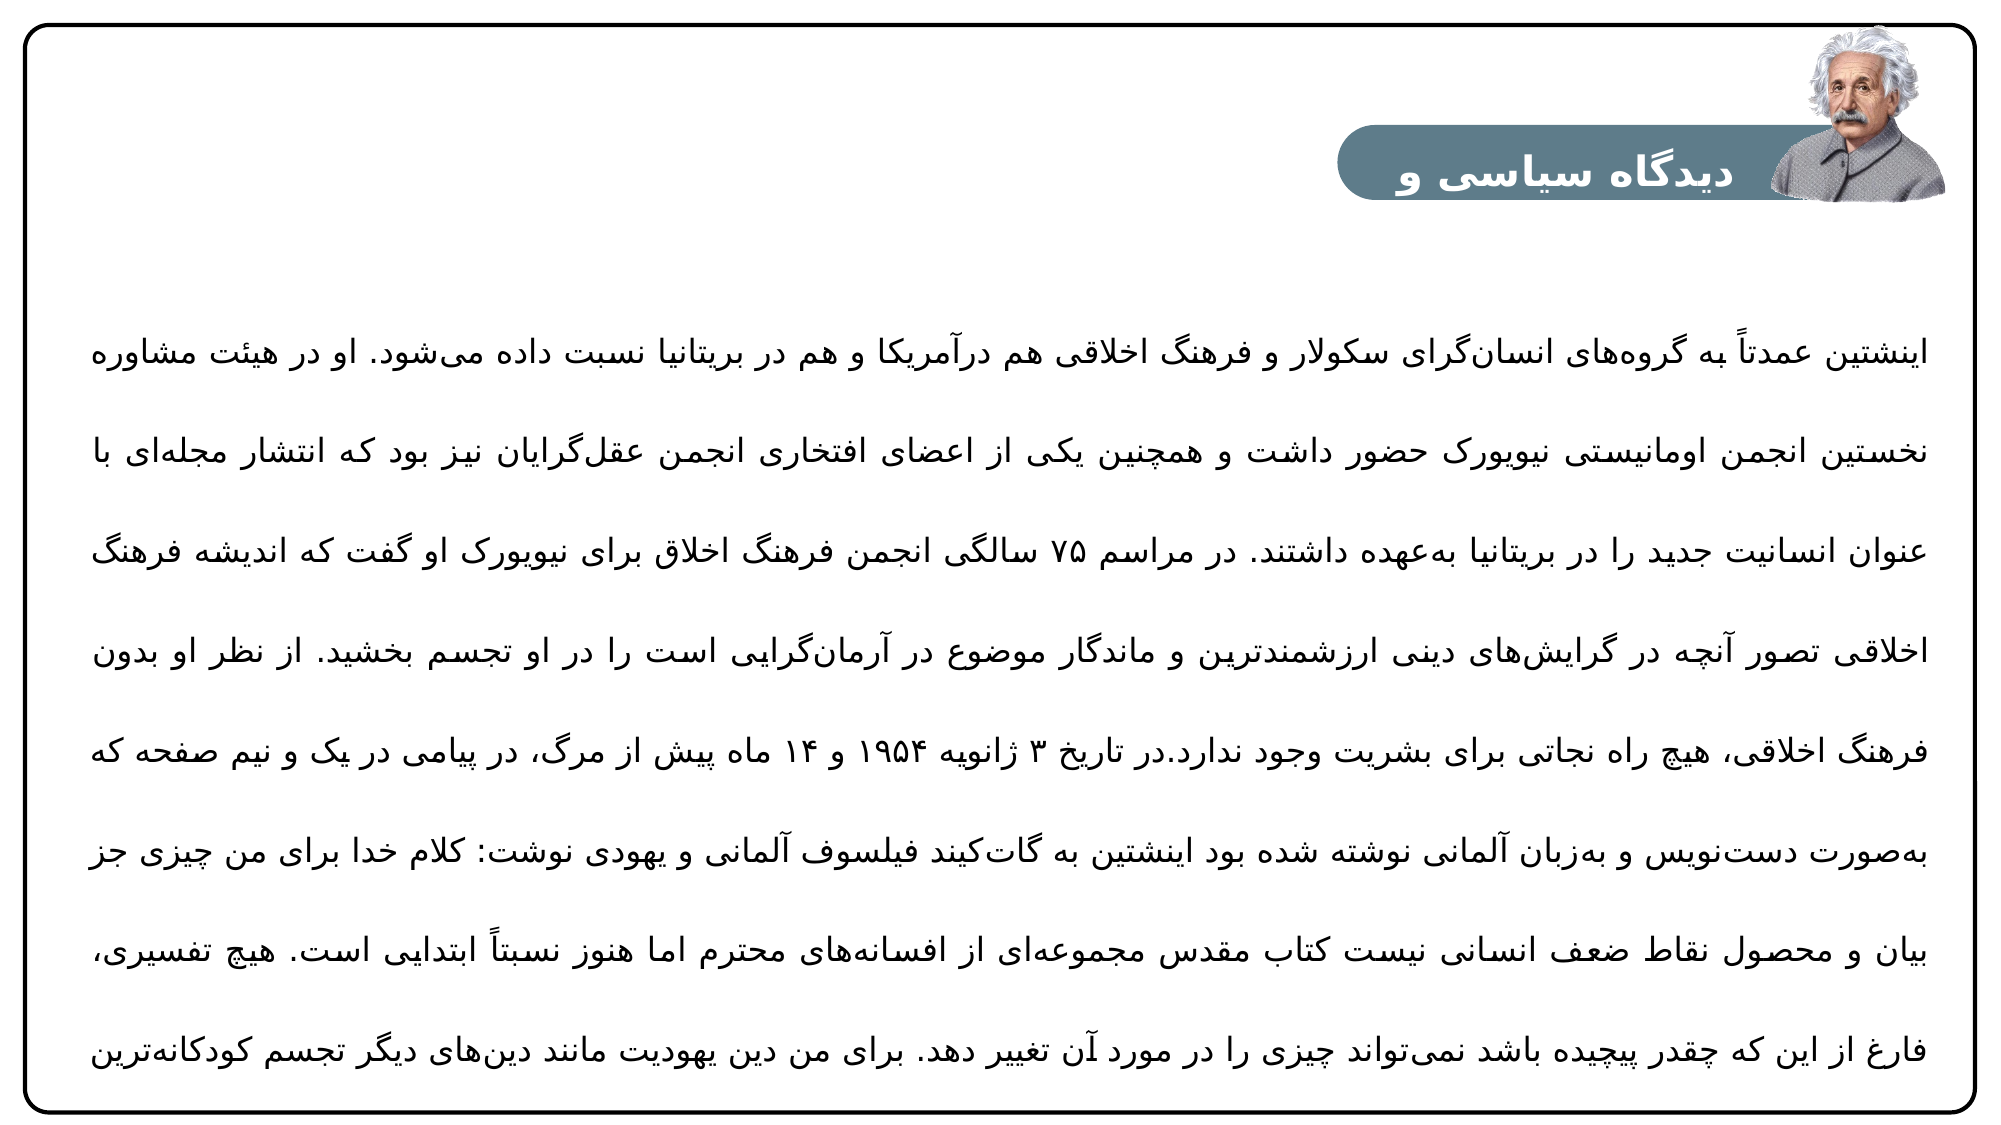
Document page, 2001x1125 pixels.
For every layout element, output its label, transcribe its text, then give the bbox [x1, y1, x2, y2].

list اینشتین عمدتاً به گروه‌های انسان‌گرای سکولار و فرهنگ اخلاقی هم درآمریکا و هم در بریتانیا نسبت داده می‌شود. او در هیئت مشاوره نخستین انجمن اومانیستی نیویورک حضور داشت و همچنین یکی از اعضای افتخاری انجمن عقل‌گرایان نیز بود که انتشار مجله‌ای با عنوان انسانیت جدید را در بریتانیا به‌عهده داشتند. در مراسم ۷۵ سالگی انجمن فرهنگ اخلاق برای نیویورک او گفت که اندیشه فرهنگ اخلاقی تصور آنچه در گرایش‌های دینی ارزشمندترین و ماندگار موضوع در آرمان‌گرایی است را در او تجسم بخشید. از نظر او بدون فرهنگ اخلاقی، هیچ راه نجاتی برای بشریت وجود ندارد.در تاریخ ۳ ژانویه ۱۹۵۴ و ۱۴ ماه پیش از مرگ، در پیامی در یک و نیم صفحه که به‌صورت دست‌نویس و به‌زبان آلمانی نوشته شده بود اینشتین به گات‌کیند فیلسوف آلمانی و یهودی نوشت: کلام خدا برای من چیزی جز بیان و محصول نقاط ضعف انسانی نیست کتاب مقدس مجموعه‌ای از افسانه‌های محترم اما هنوز نسبتاً ابتدایی است. هیچ تفسیری، فارغ از این که چقدر پیچیده باشد نمی‌تواند چیزی را در مورد آن تغییر دهد. برای من دین یهودیت مانند دین‌های دیگر تجسم کودکانه‌ترین خرافات است. من نمی‌توانم هیچ چیز انتخاب شده‌ای در مورد آن‌ها ببینم. [75, 262, 1944, 650]
picture [1761, 14, 1954, 213]
text_box دیدگاه سیاسی و مذهبی [1350, 112, 1750, 278]
